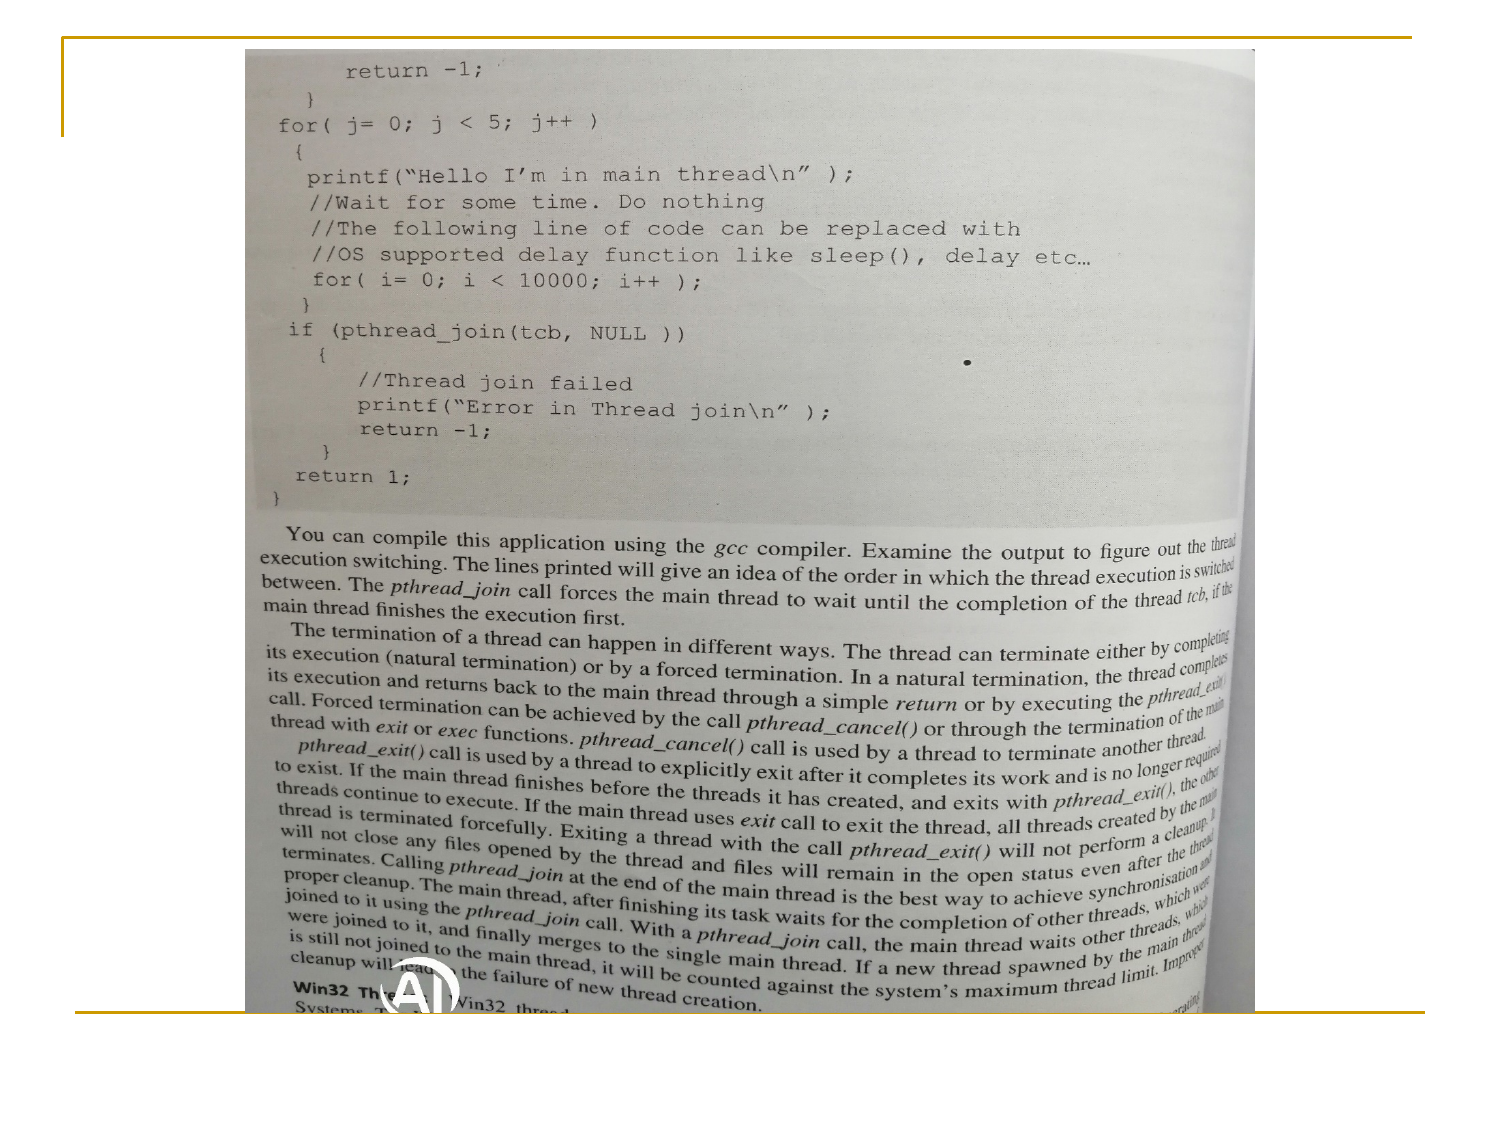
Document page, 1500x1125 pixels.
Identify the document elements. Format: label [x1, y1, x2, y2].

picture [245, 49, 1255, 1013]
